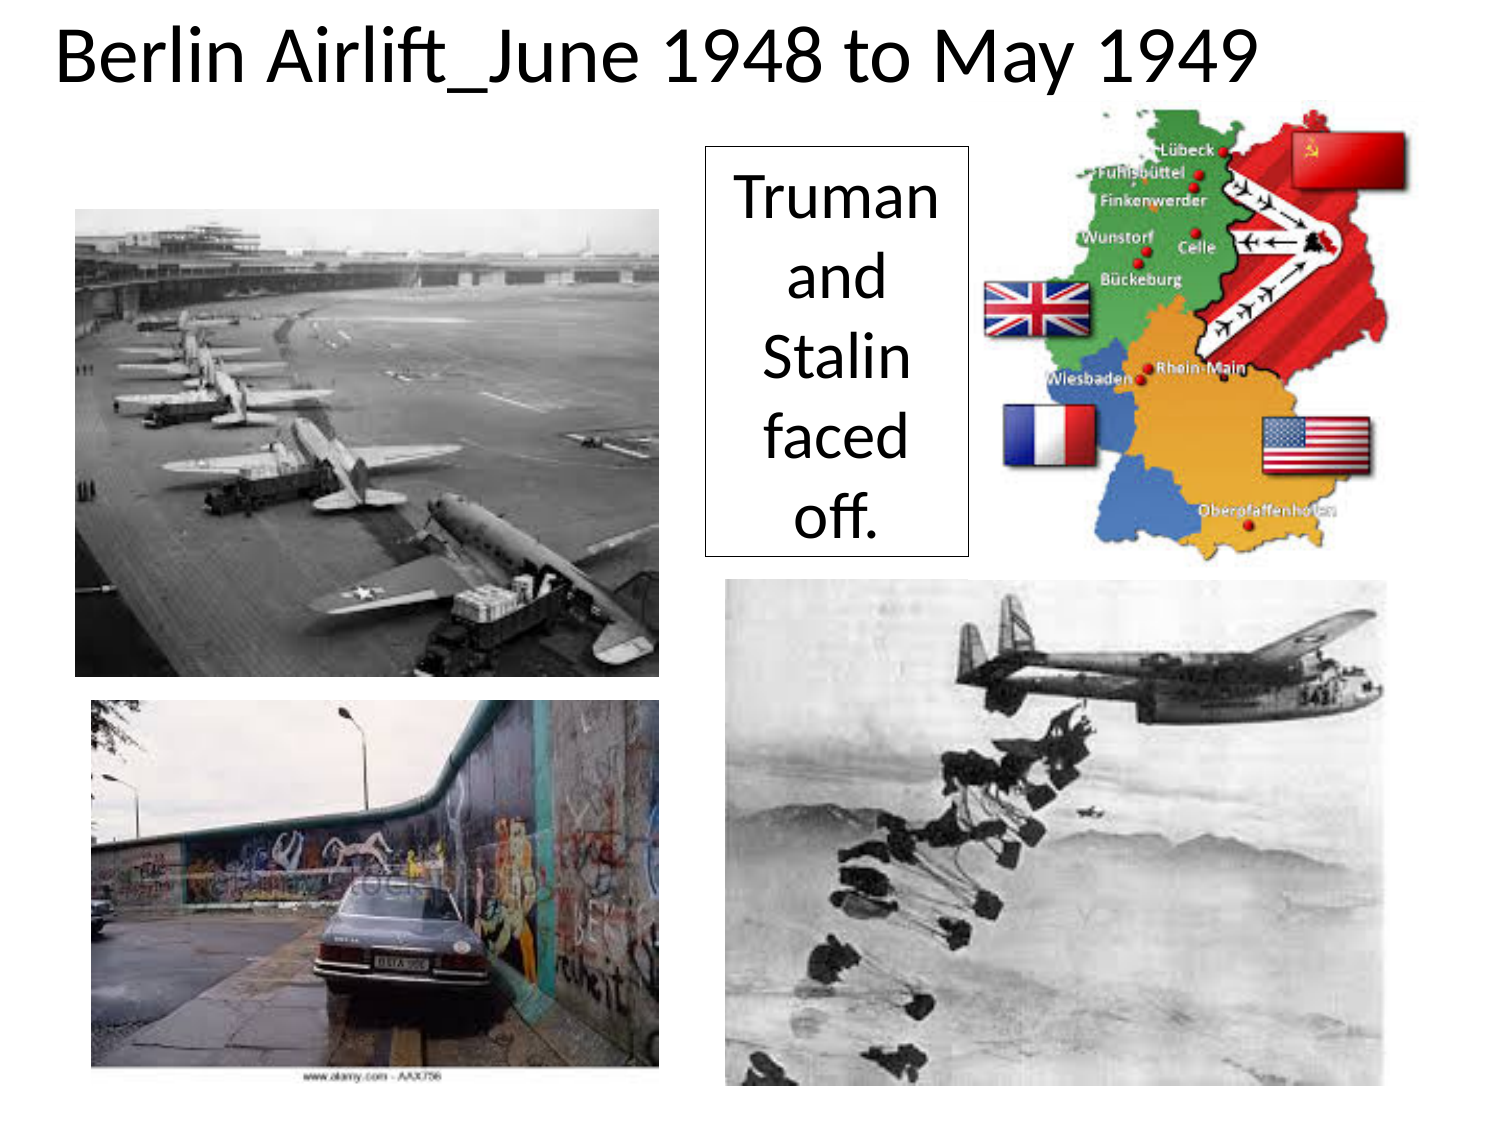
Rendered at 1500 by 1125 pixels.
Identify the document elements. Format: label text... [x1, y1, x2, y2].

picture [74, 209, 659, 678]
title Berlin Airlift_June 1948 to May 1949 [39, 0, 1390, 107]
picture [91, 699, 659, 1086]
picture [725, 99, 1426, 1086]
text_box Truman and Stalin faced off. [705, 146, 963, 557]
